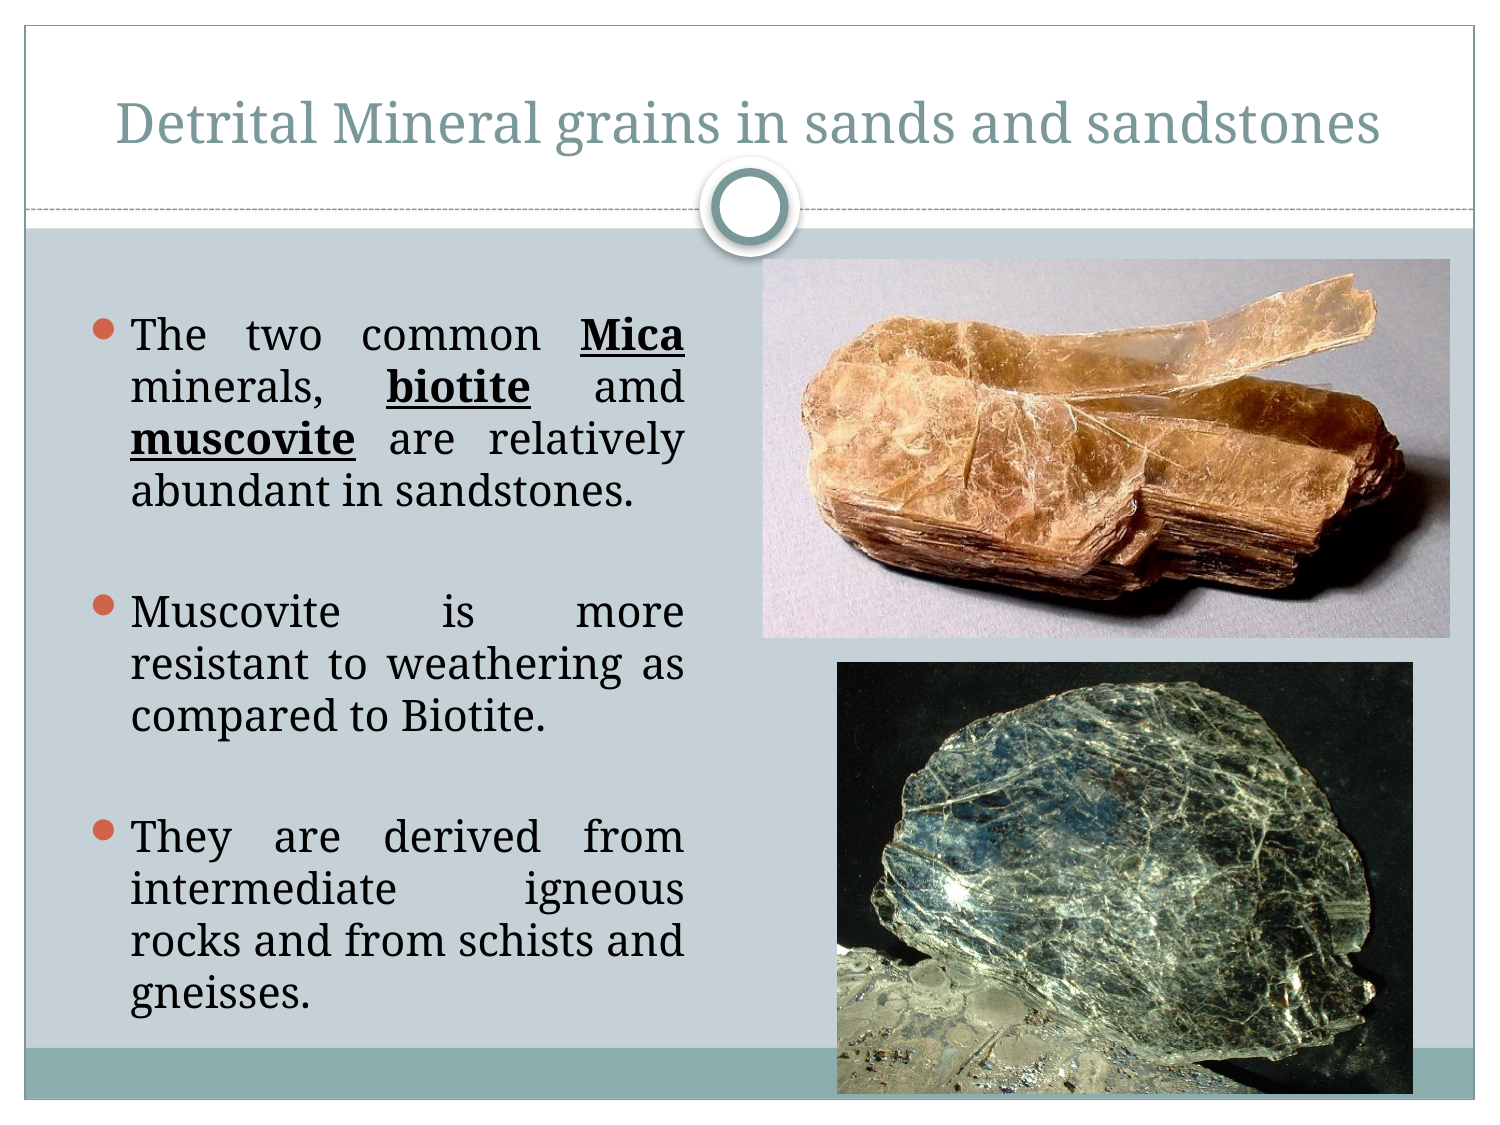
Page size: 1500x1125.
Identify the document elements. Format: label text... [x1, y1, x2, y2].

title Detrital Mineral grains in sands and sandstones [49, 37, 1450, 162]
picture [837, 662, 1413, 1094]
list The two common Mica minerals, biotite amd muscovite are relatively abundant in sandstones. Muscovite is more resistant to weathering as compared to Biotite. They are derived from intermediate igneous rocks and from schists and gneisses. [75, 299, 700, 1025]
picture [762, 259, 1451, 638]
